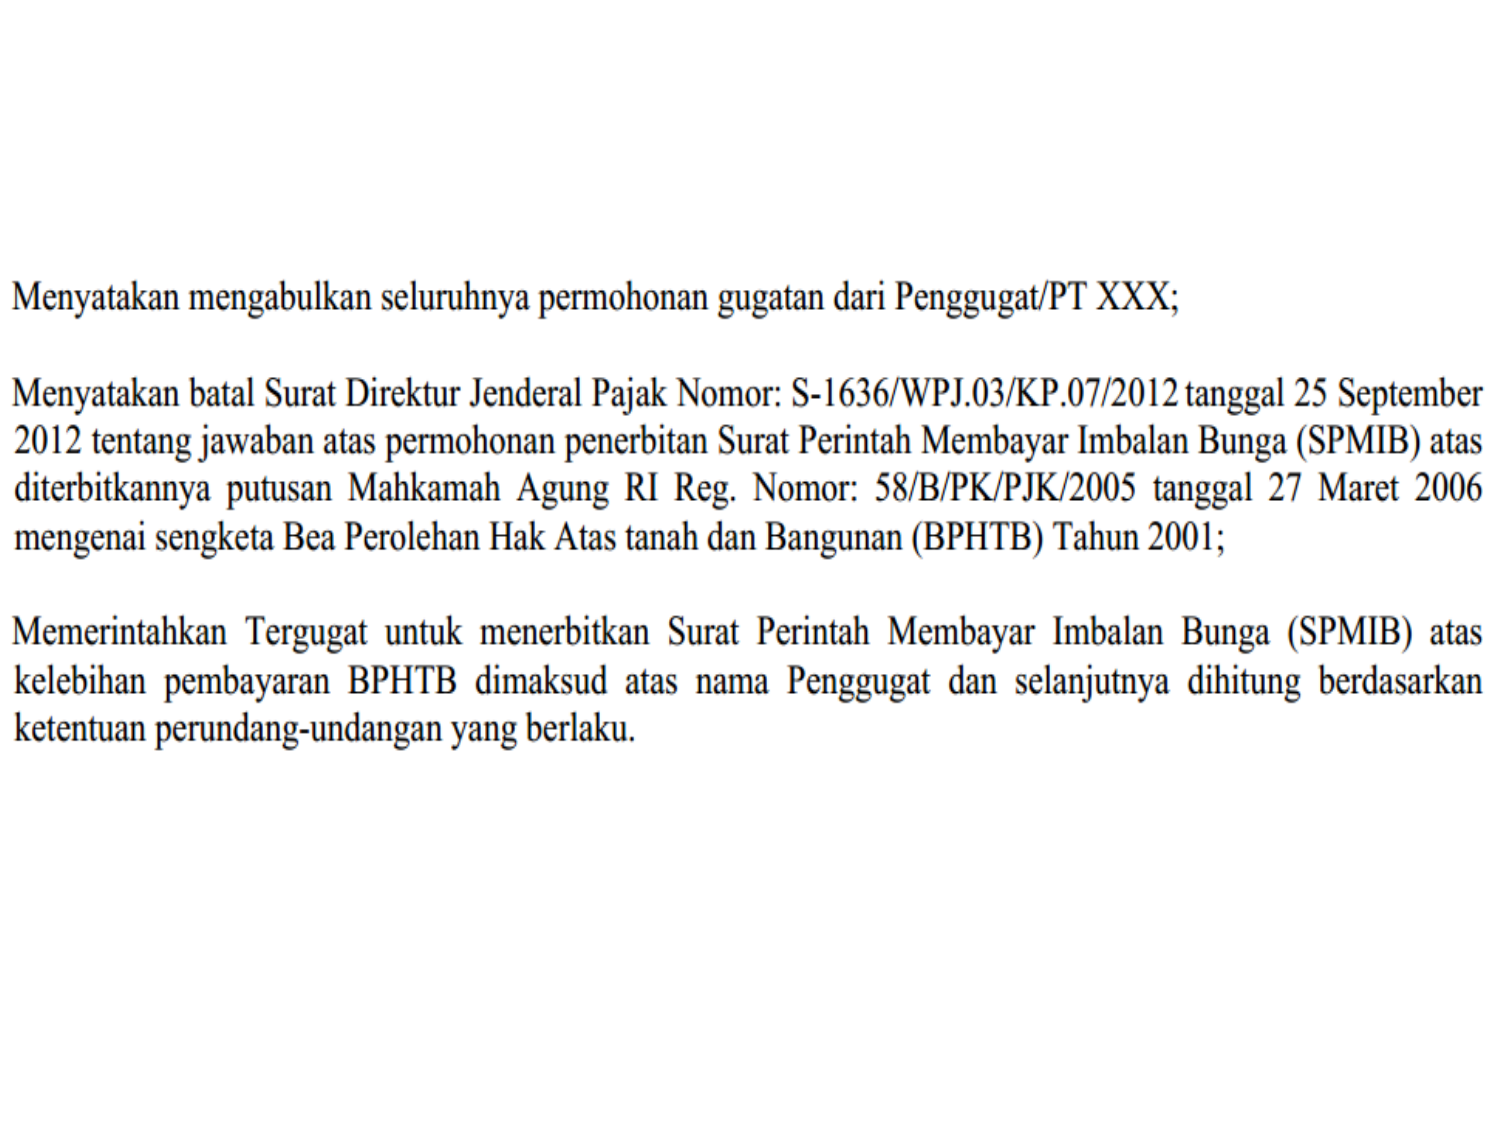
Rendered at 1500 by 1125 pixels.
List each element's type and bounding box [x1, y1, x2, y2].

picture [0, 255, 1500, 780]
